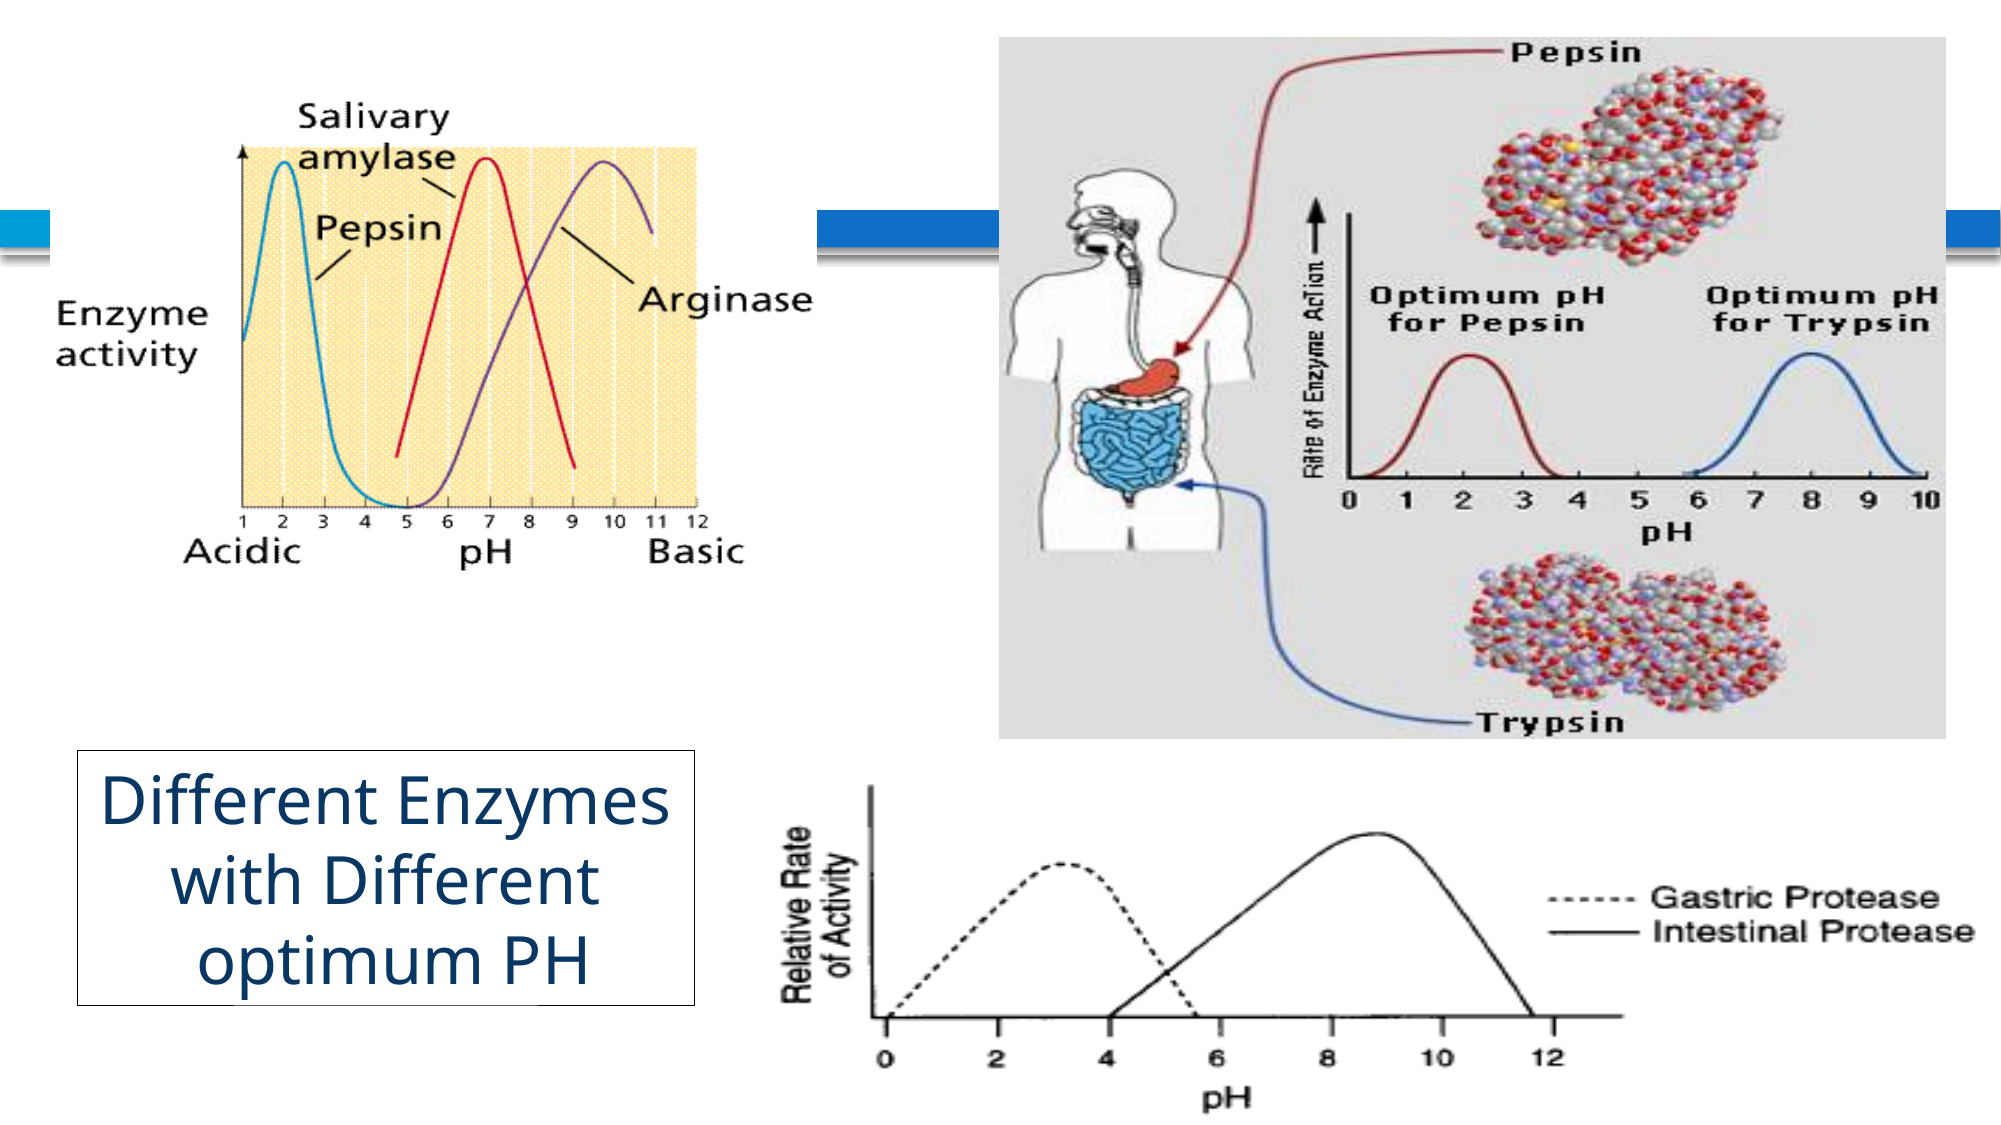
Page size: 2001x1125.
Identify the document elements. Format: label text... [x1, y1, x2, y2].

picture [728, 774, 2000, 1125]
picture [999, 37, 1946, 739]
text_box Different Enzymes with Different optimum PH [77, 750, 694, 1006]
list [49, 99, 818, 576]
